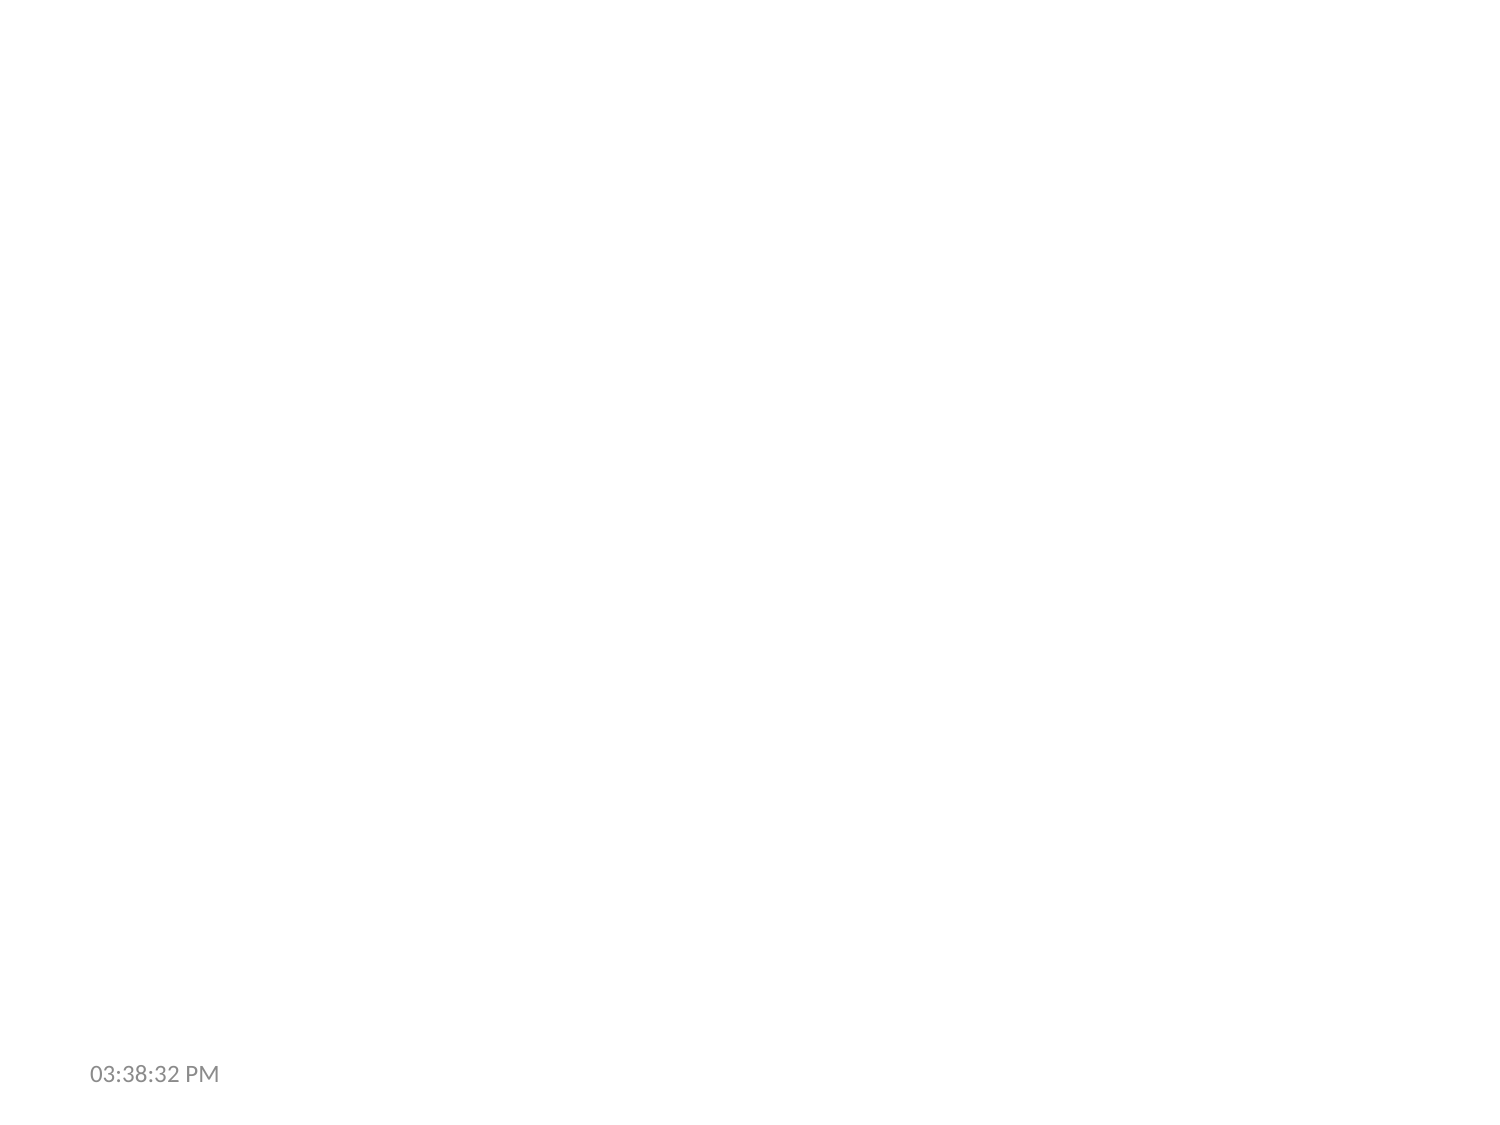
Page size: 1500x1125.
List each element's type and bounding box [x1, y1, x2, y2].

slide_number [75, 1042, 425, 1103]
